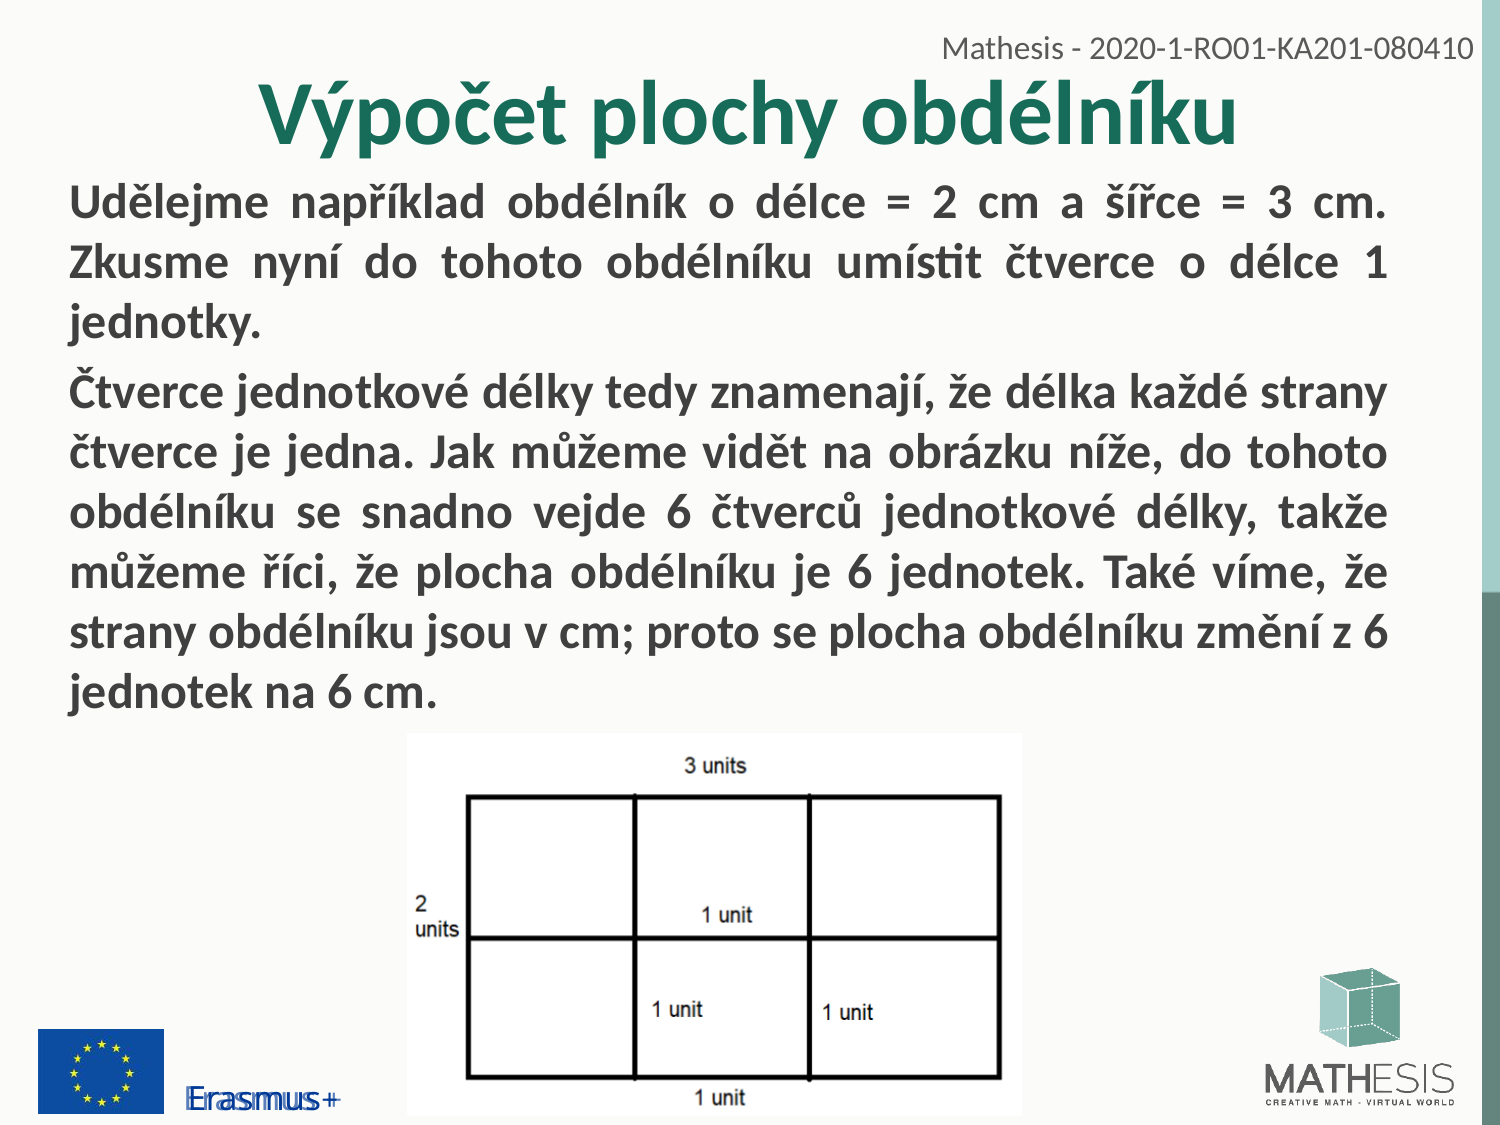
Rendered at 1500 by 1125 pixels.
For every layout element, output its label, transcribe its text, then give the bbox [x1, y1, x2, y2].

picture [407, 733, 1022, 1117]
list Udělejme například obdélník o délce = 2 cm a šířce = 3 cm. Zkusme nyní do tohoto obdélníku umístit čtverce o délce 1 jednotky. Čtverce jednotkové délky tedy znamenají, že délka každé strany čtverce je jedna. Jak můžeme vidět na obrázku níže, do tohoto obdélníku se snadno vejde 6 čtverců jednotkové délky, takže můžeme říci, že plocha obdélníku je 6 jednotek. Také víme, že strany obdélníku jsou v cm; proto se plocha obdélníku změní z 6 jednotek na 6 cm. [54, 160, 1405, 904]
picture [38, 1029, 164, 1114]
title Výpočet plochy obdélníku [75, 45, 1425, 233]
